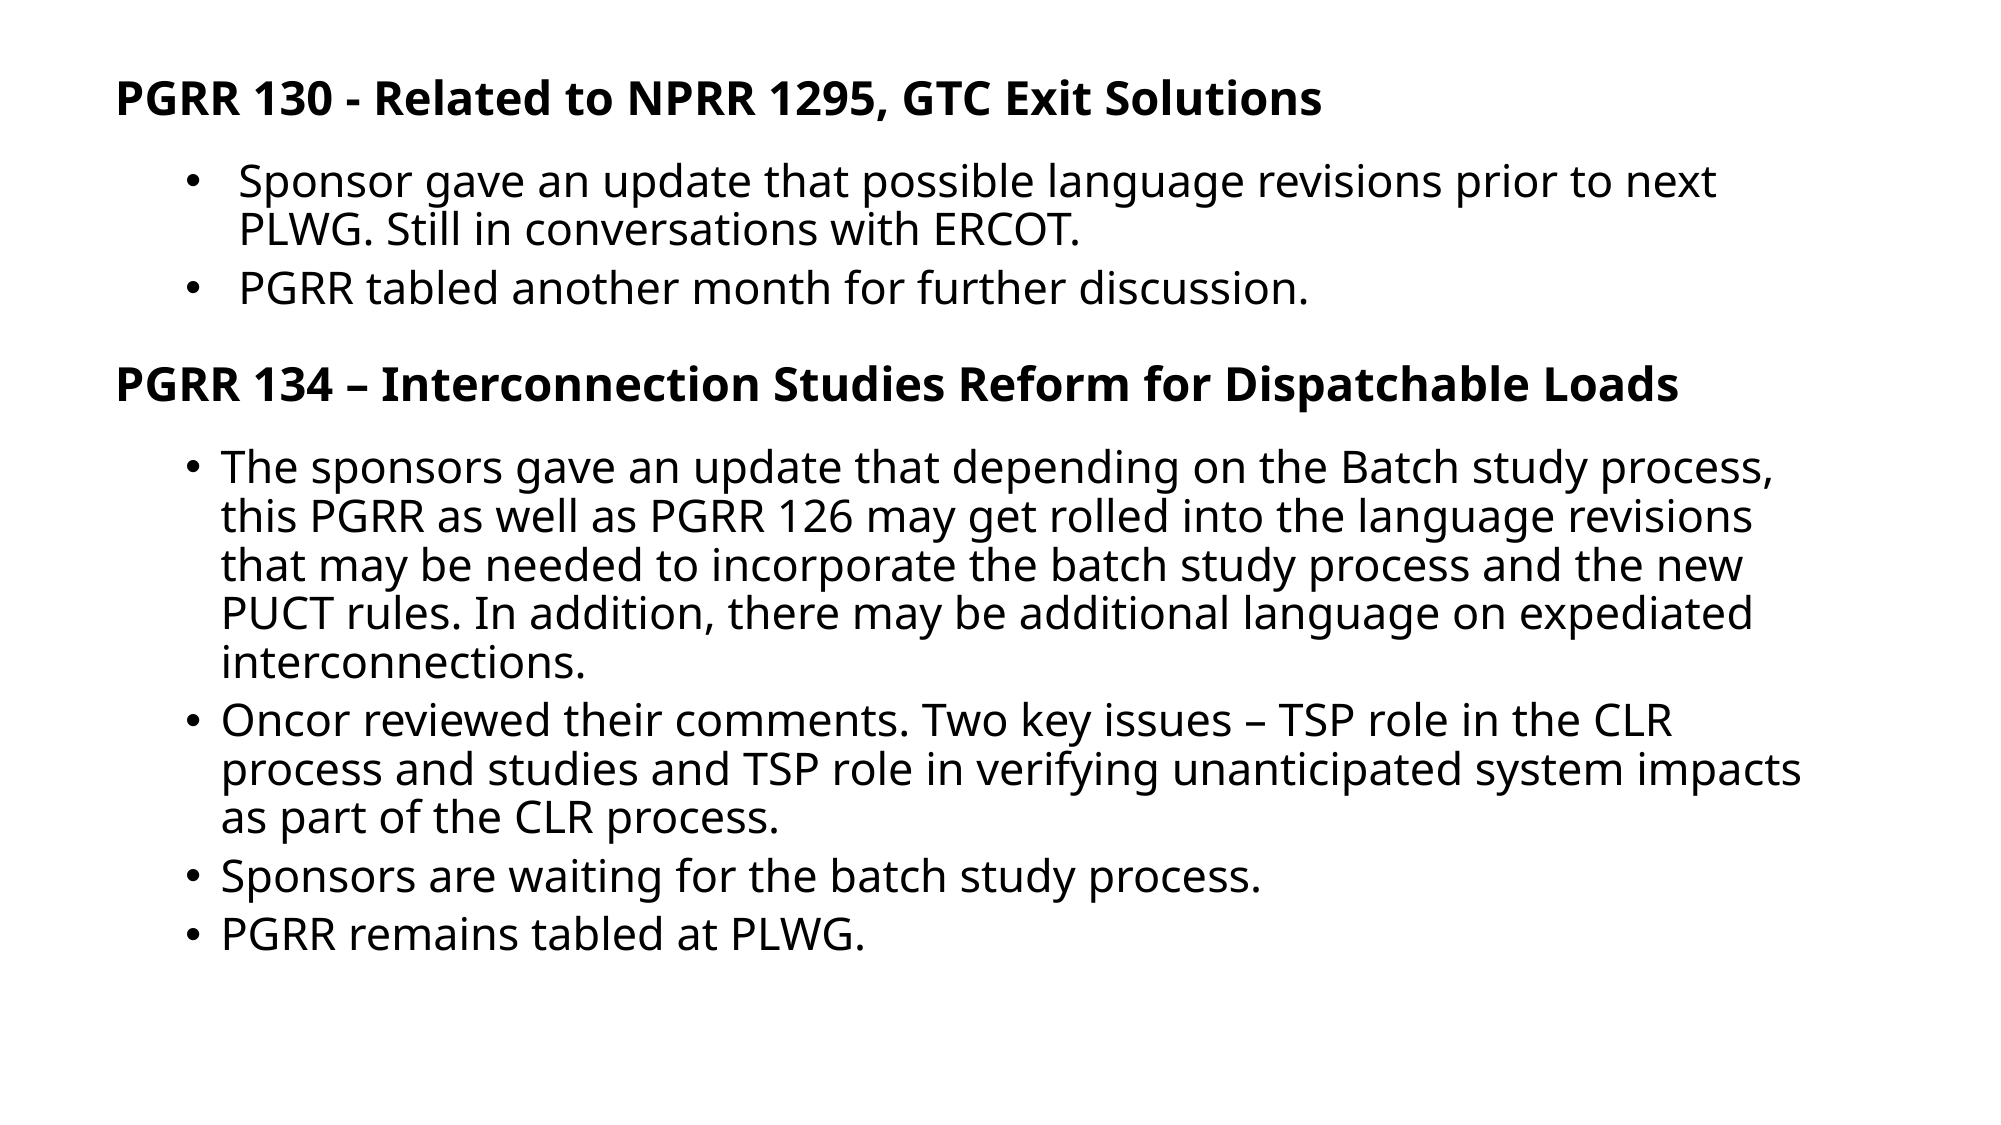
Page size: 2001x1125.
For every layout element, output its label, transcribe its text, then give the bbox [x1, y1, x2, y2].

list PGRR 130 - Related to NPRR 1295, GTC Exit Solutions Sponsor gave an update that possible language revisions prior to next PLWG. Still in conversations with ERCOT. PGRR tabled another month for further discussion. PGRR 134 – Interconnection Studies Reform for Dispatchable Loads The sponsors gave an update that depending on the Batch study process, this PGRR as well as PGRR 126 may get rolled into the language revisions that may be needed to incorporate the batch study process and the new PUCT rules. In addition, there may be additional language on expediated interconnections. Oncor reviewed their comments. Two key issues – TSP role in the CLR process and studies and TSP role in verifying unanticipated system impacts as part of the CLR process. Sponsors are waiting for the batch study process. PGRR remains tabled at PLWG. [99, 61, 1825, 973]
